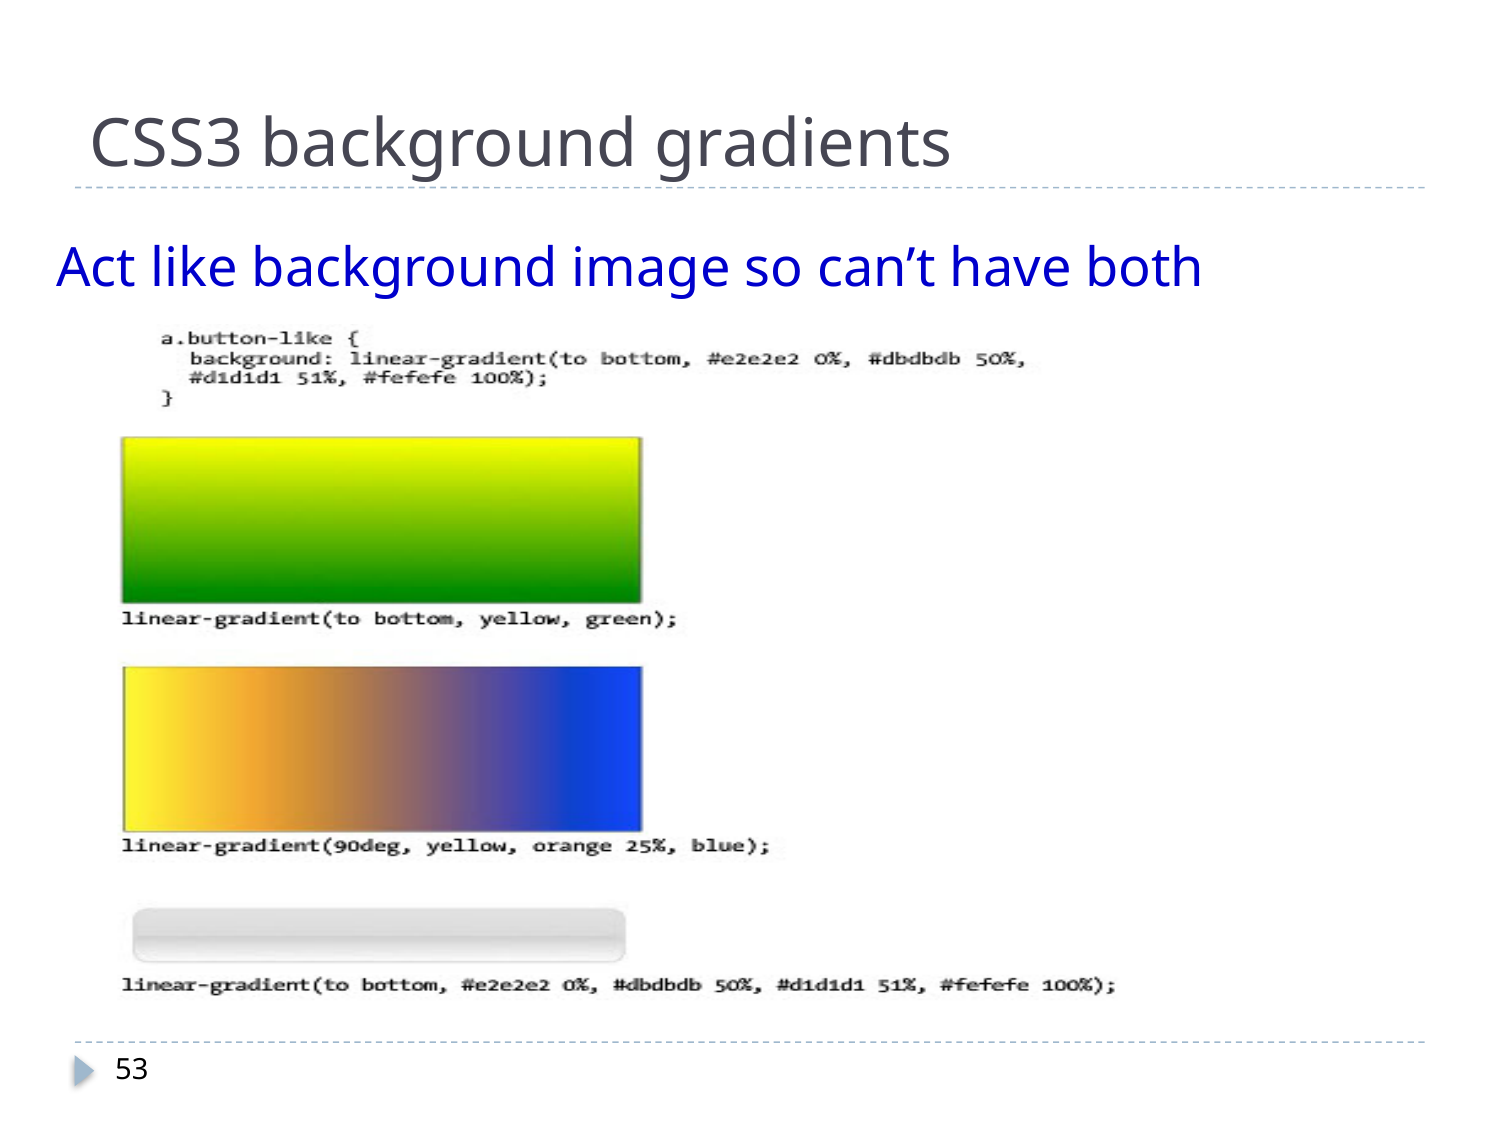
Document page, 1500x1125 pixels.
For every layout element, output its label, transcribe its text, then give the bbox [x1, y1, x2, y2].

title CSS3 background gradients [75, 24, 1425, 188]
picture [99, 324, 1151, 1005]
slide_number 53 [100, 1042, 426, 1103]
list Act like background image so can’t have both [41, 224, 1454, 863]
